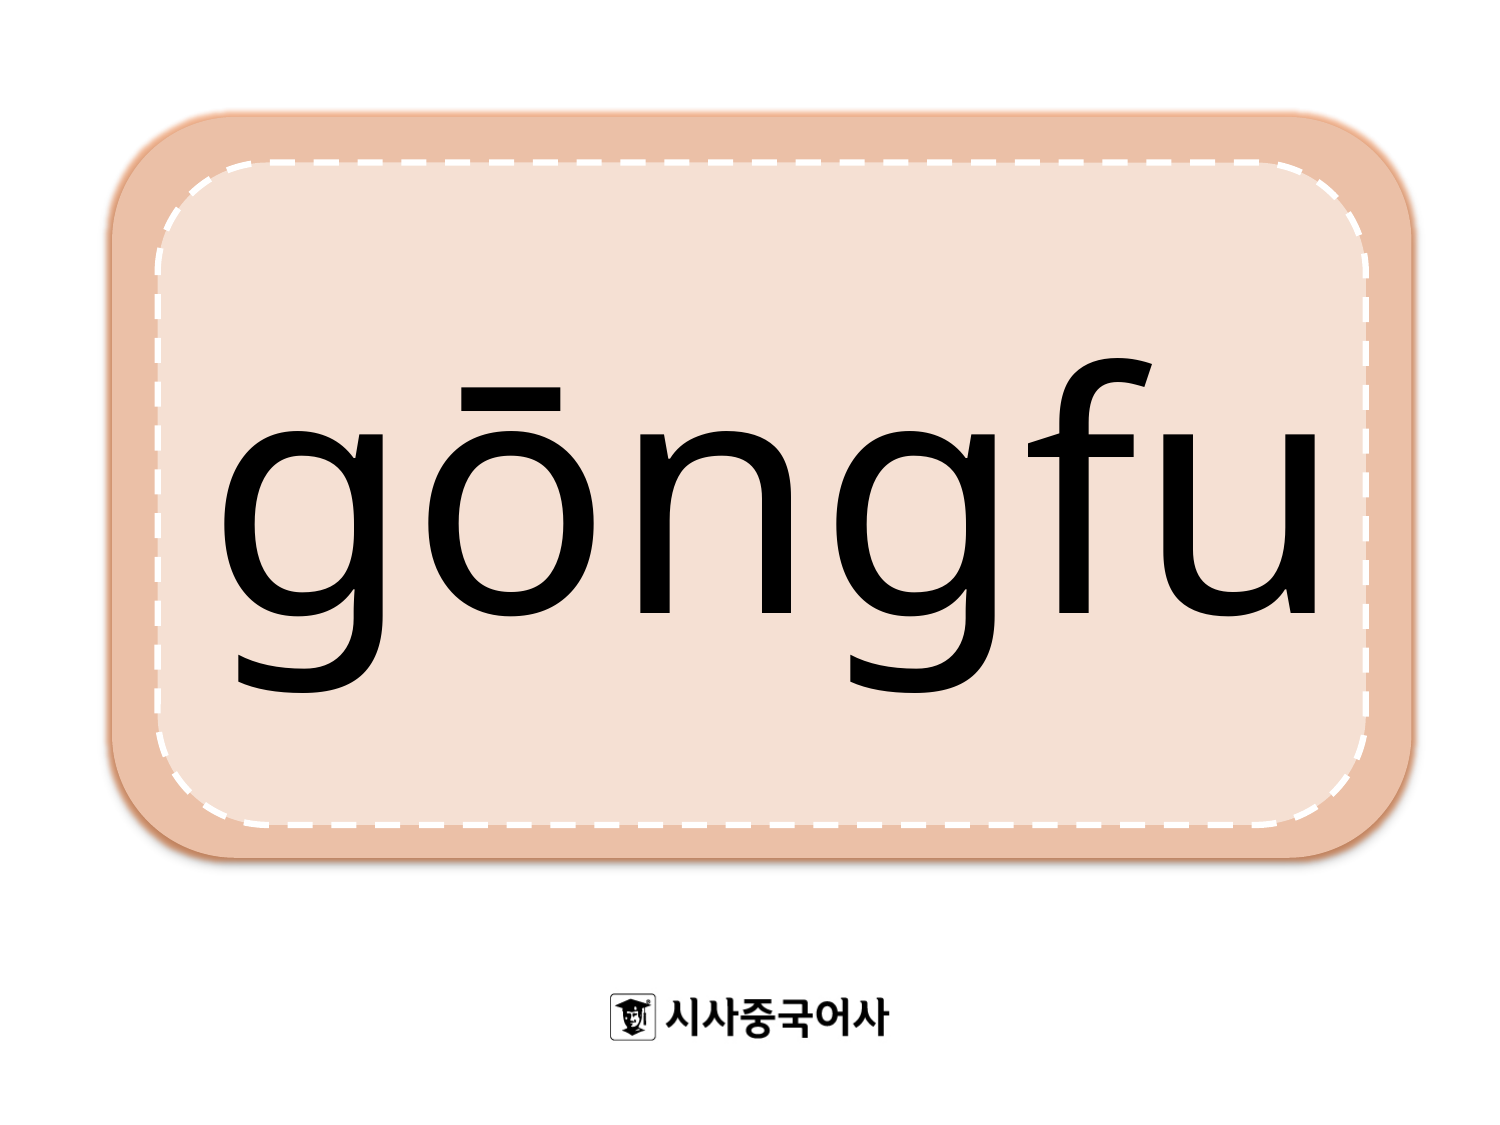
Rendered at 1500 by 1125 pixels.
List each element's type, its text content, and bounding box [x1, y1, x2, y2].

text_box gōngfu [171, 149, 1380, 812]
picture [602, 987, 898, 1047]
